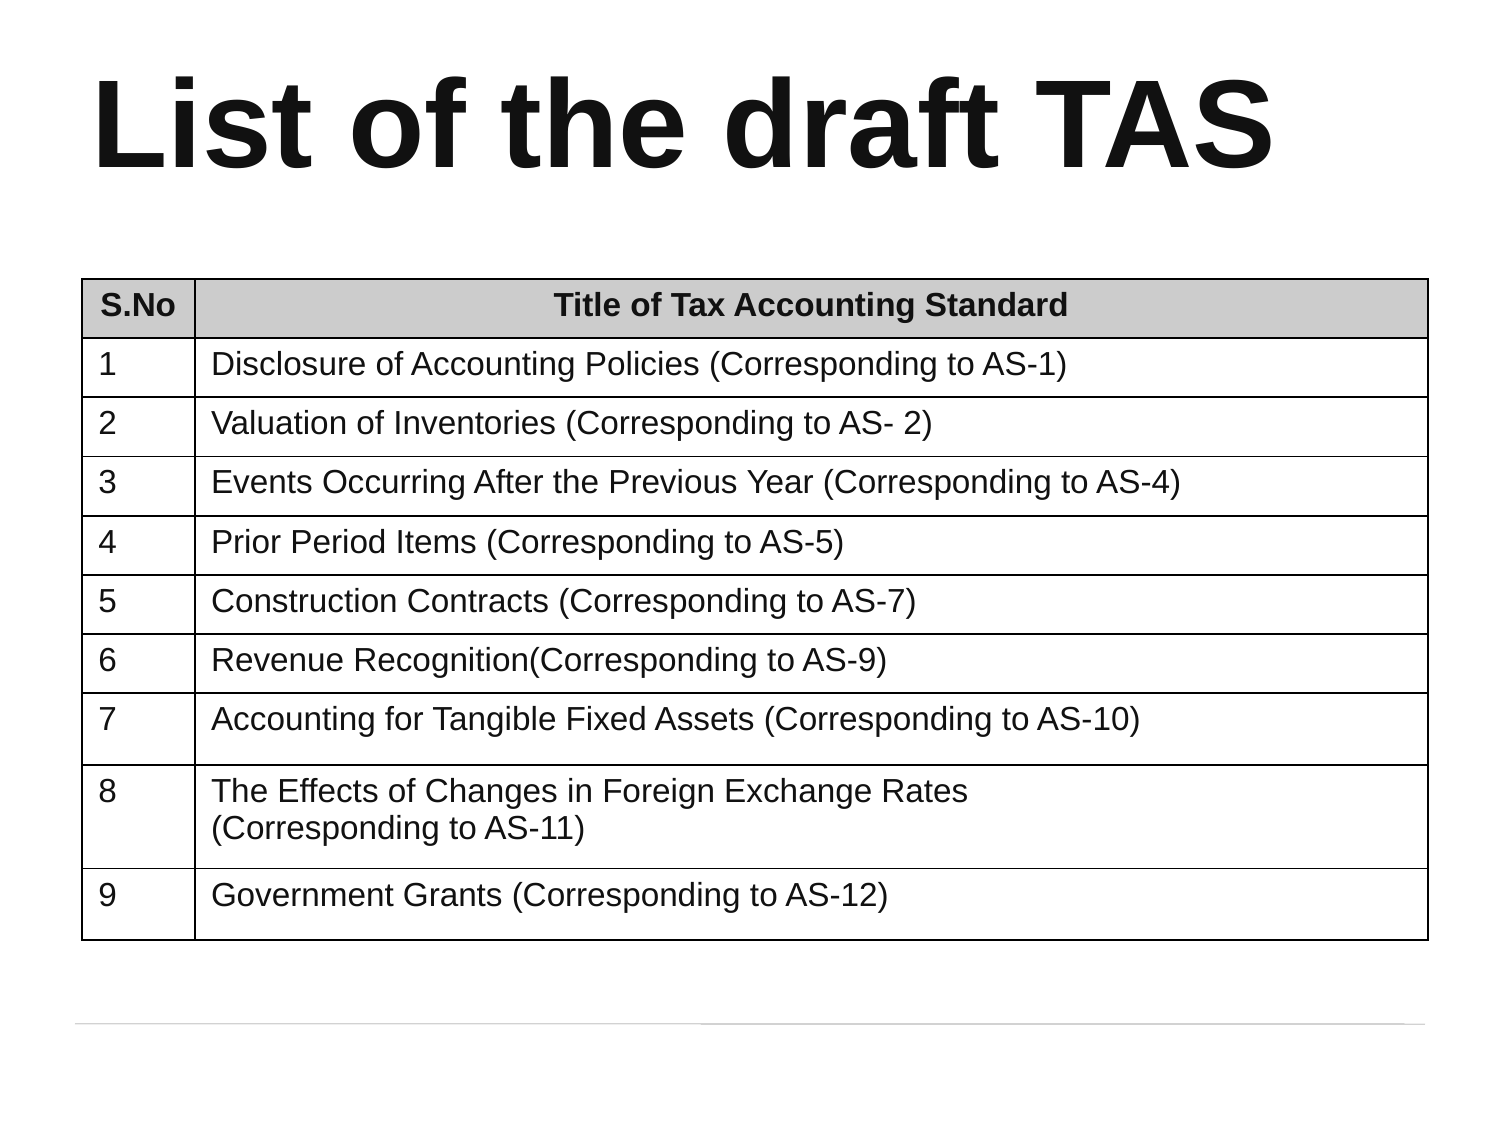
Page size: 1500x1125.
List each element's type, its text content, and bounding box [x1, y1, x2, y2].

table_cell 7 [83, 694, 194, 764]
table_cell 8 [83, 766, 194, 868]
table_cell 5 [83, 576, 194, 633]
table_cell 1 [83, 339, 194, 396]
table_cell Events Occurring After the Previous Year (Corresponding to AS-4) [196, 457, 1427, 515]
table_cell 6 [83, 635, 194, 692]
table_cell 2 [83, 398, 194, 456]
table_cell Construction Contracts (Corresponding to AS-7) [196, 576, 1427, 633]
table_cell The Effects of Changes in Foreign Exchange Rates (Corresponding to AS-11) [196, 766, 1427, 868]
table_cell Prior Period Items (Corresponding to AS-5) [196, 517, 1427, 574]
table_header S.No [83, 280, 194, 337]
table_cell 3 [83, 457, 194, 515]
table_cell Government Grants (Corresponding to AS-12) [196, 869, 1427, 939]
table_cell 4 [83, 517, 194, 574]
table_cell Revenue Recognition(Corresponding to AS-9) [196, 635, 1427, 692]
table_cell Valuation of Inventories (Corresponding to AS- 2) [196, 398, 1427, 456]
table_header Title of Tax Accounting Standard [196, 280, 1427, 337]
table_cell Accounting for Tangible Fixed Assets (Corresponding to AS-10) [196, 694, 1427, 764]
table_cell 9 [83, 869, 194, 939]
table_cell Disclosure of Accounting Policies (Corresponding to AS-1) [196, 339, 1427, 396]
text_box List of the draft TAS [76, 57, 1428, 200]
